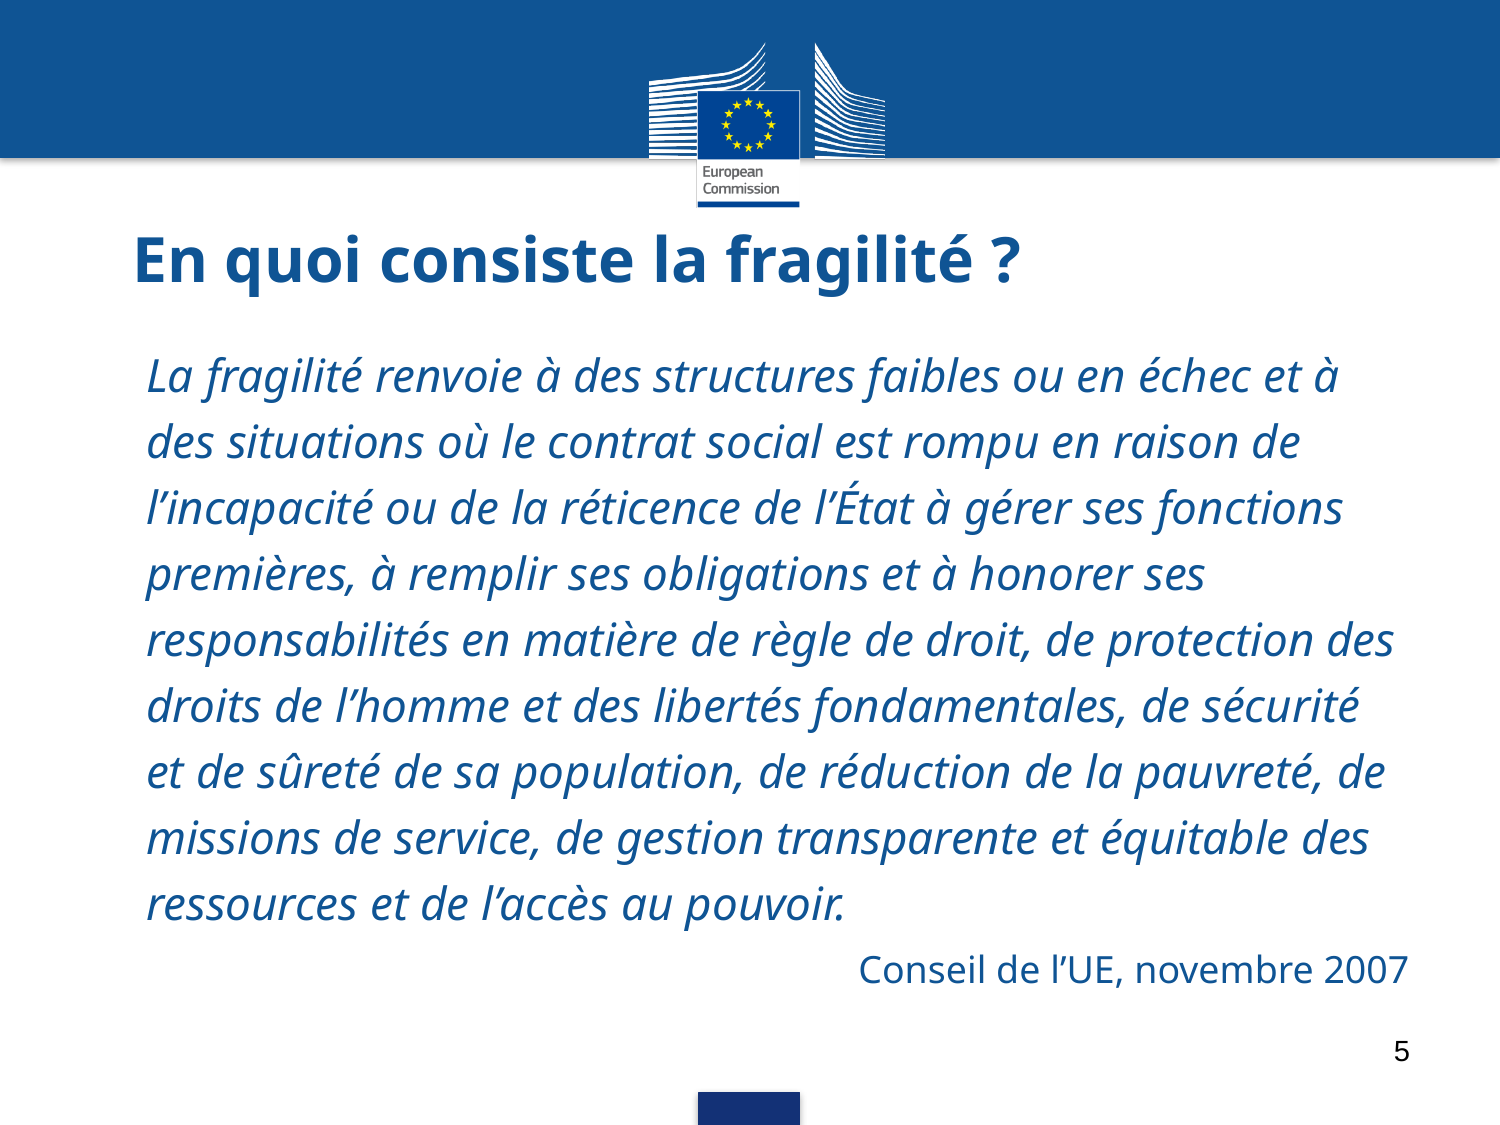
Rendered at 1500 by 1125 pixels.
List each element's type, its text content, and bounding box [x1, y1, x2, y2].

list La fragilité renvoie à des structures faibles ou en échec et à des situations où le contrat social est rompu en raison de l’incapacité ou de la réticence de l’État à gérer ses fonctions premières, à remplir ses obligations et à honorer ses responsabilités en matière de règle de droit, de protection des droits de l’homme et des libertés fondamentales, de sécurité et de sûreté de sa population, de réduction de la pauvreté, de missions de service, de gestion transparente et équitable des ressources et de l’accès au pouvoir. Conseil de l’UE, novembre 2007 [74, 327, 1426, 1020]
picture [649, 42, 885, 208]
slide_number 5 [1074, 1024, 1426, 1103]
title En quoi consiste la fragilité ? [58, 210, 1409, 305]
